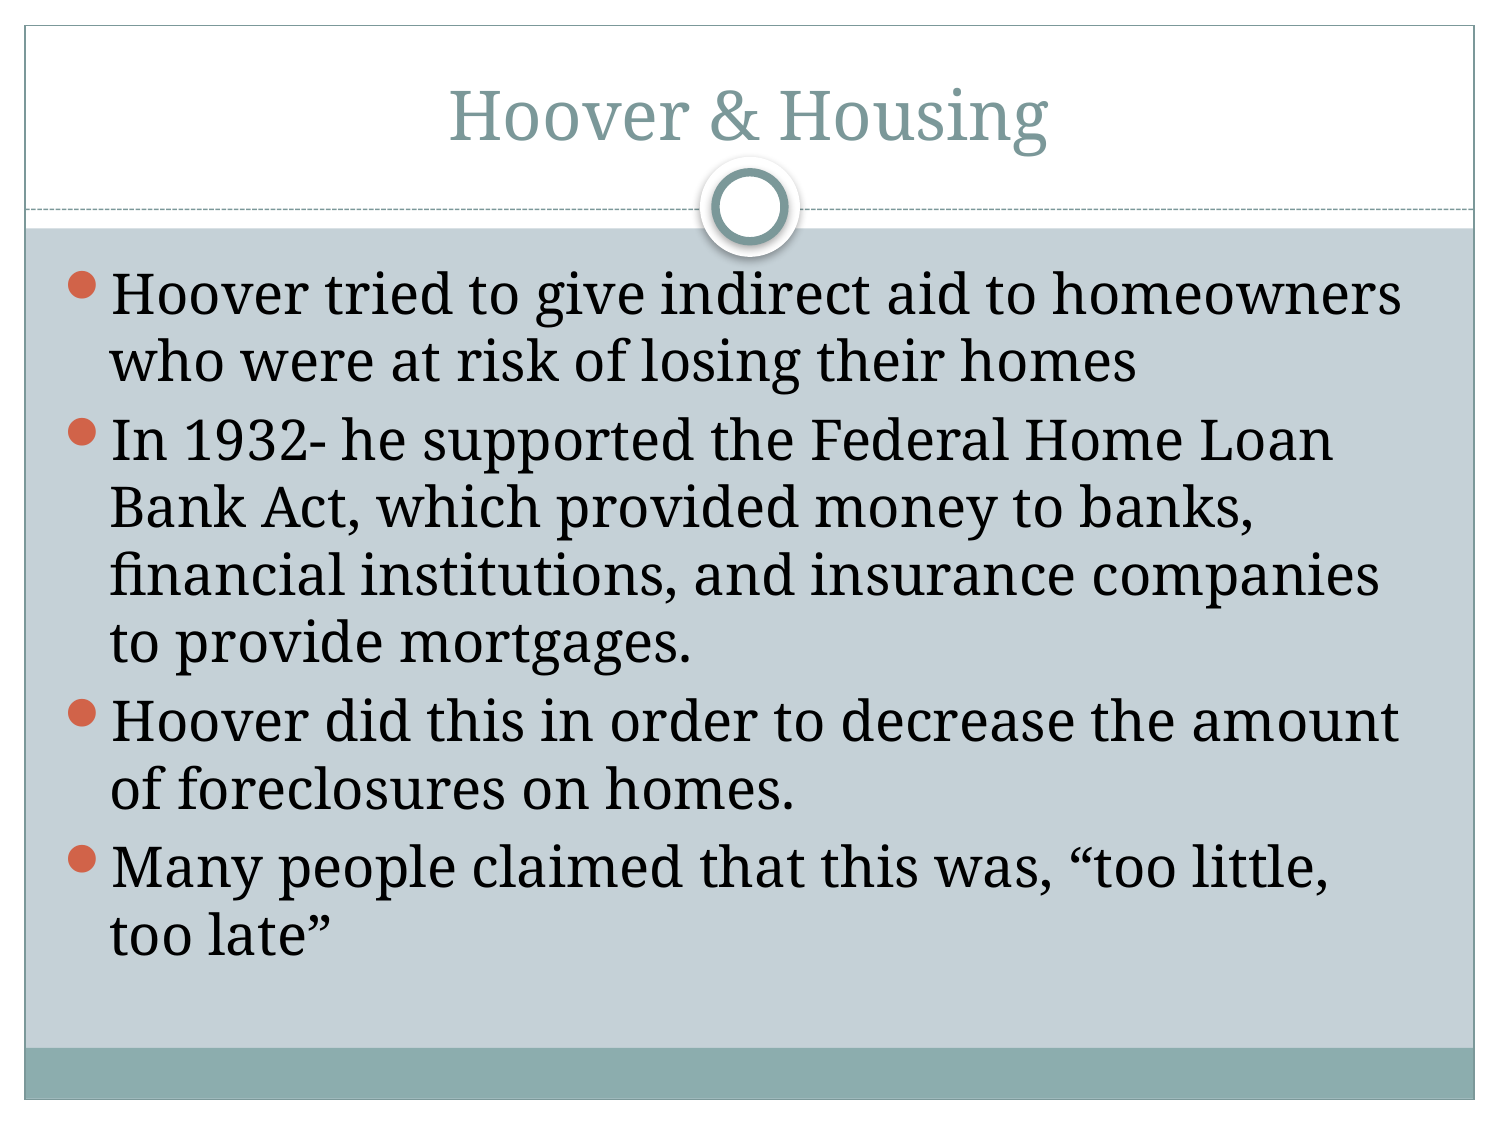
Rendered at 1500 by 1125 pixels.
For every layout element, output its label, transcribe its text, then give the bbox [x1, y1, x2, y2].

title Hoover & Housing [49, 37, 1450, 162]
list Hoover tried to give indirect aid to homeowners who were at risk of losing their homes In 1932- he supported the Federal Home Loan Bank Act, which provided money to banks, financial institutions, and insurance companies to provide mortgages. Hoover did this in order to decrease the amount of foreclosures on homes. Many people claimed that this was, “too little, too late” [49, 250, 1445, 1001]
